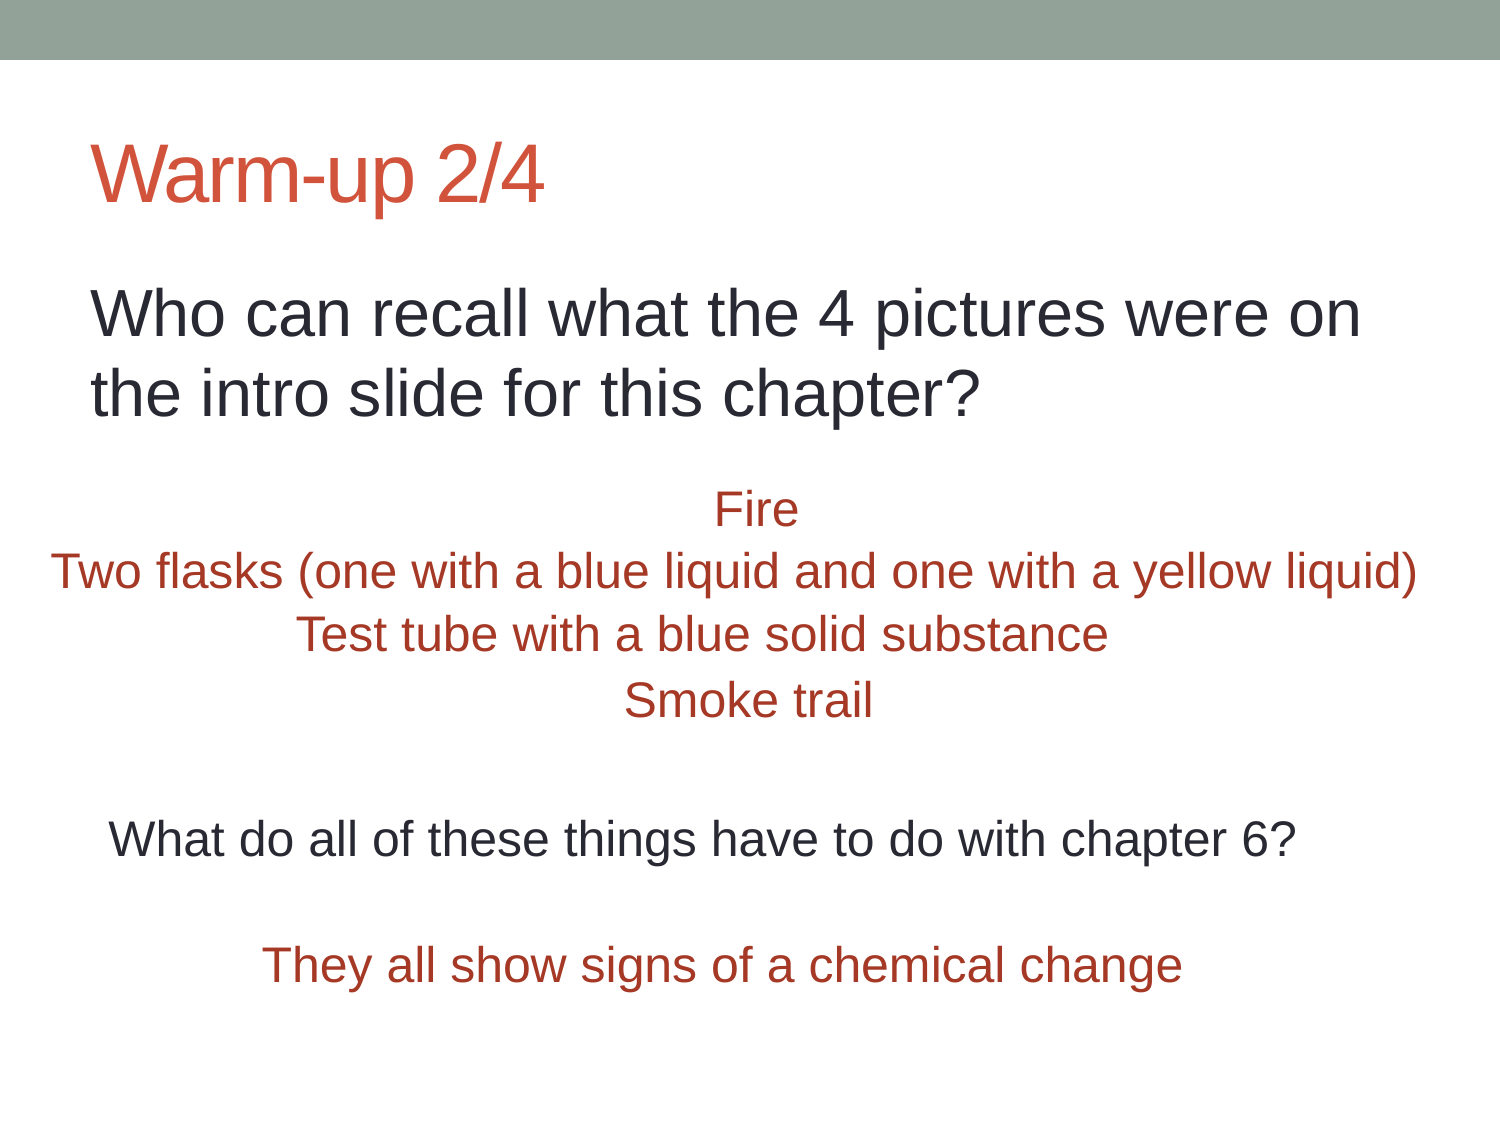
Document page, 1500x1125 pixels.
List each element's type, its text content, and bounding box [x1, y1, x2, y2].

list Who can recall what the 4 pictures were on the intro slide for this chapter? [75, 262, 1425, 475]
text_box Fire [698, 468, 856, 530]
text_box Smoke trail [608, 659, 1025, 735]
title Warm-up 2/4 [75, 87, 1425, 250]
text_box They all show signs of a chemical change [246, 924, 1260, 1000]
text_box Two flasks (one with a blue liquid and one with a yellow liquid) [35, 530, 1471, 606]
text_box Test tube with a blue solid substance [280, 606, 1353, 670]
text_box What do all of these things have to do with chapter 6? [93, 799, 1314, 875]
